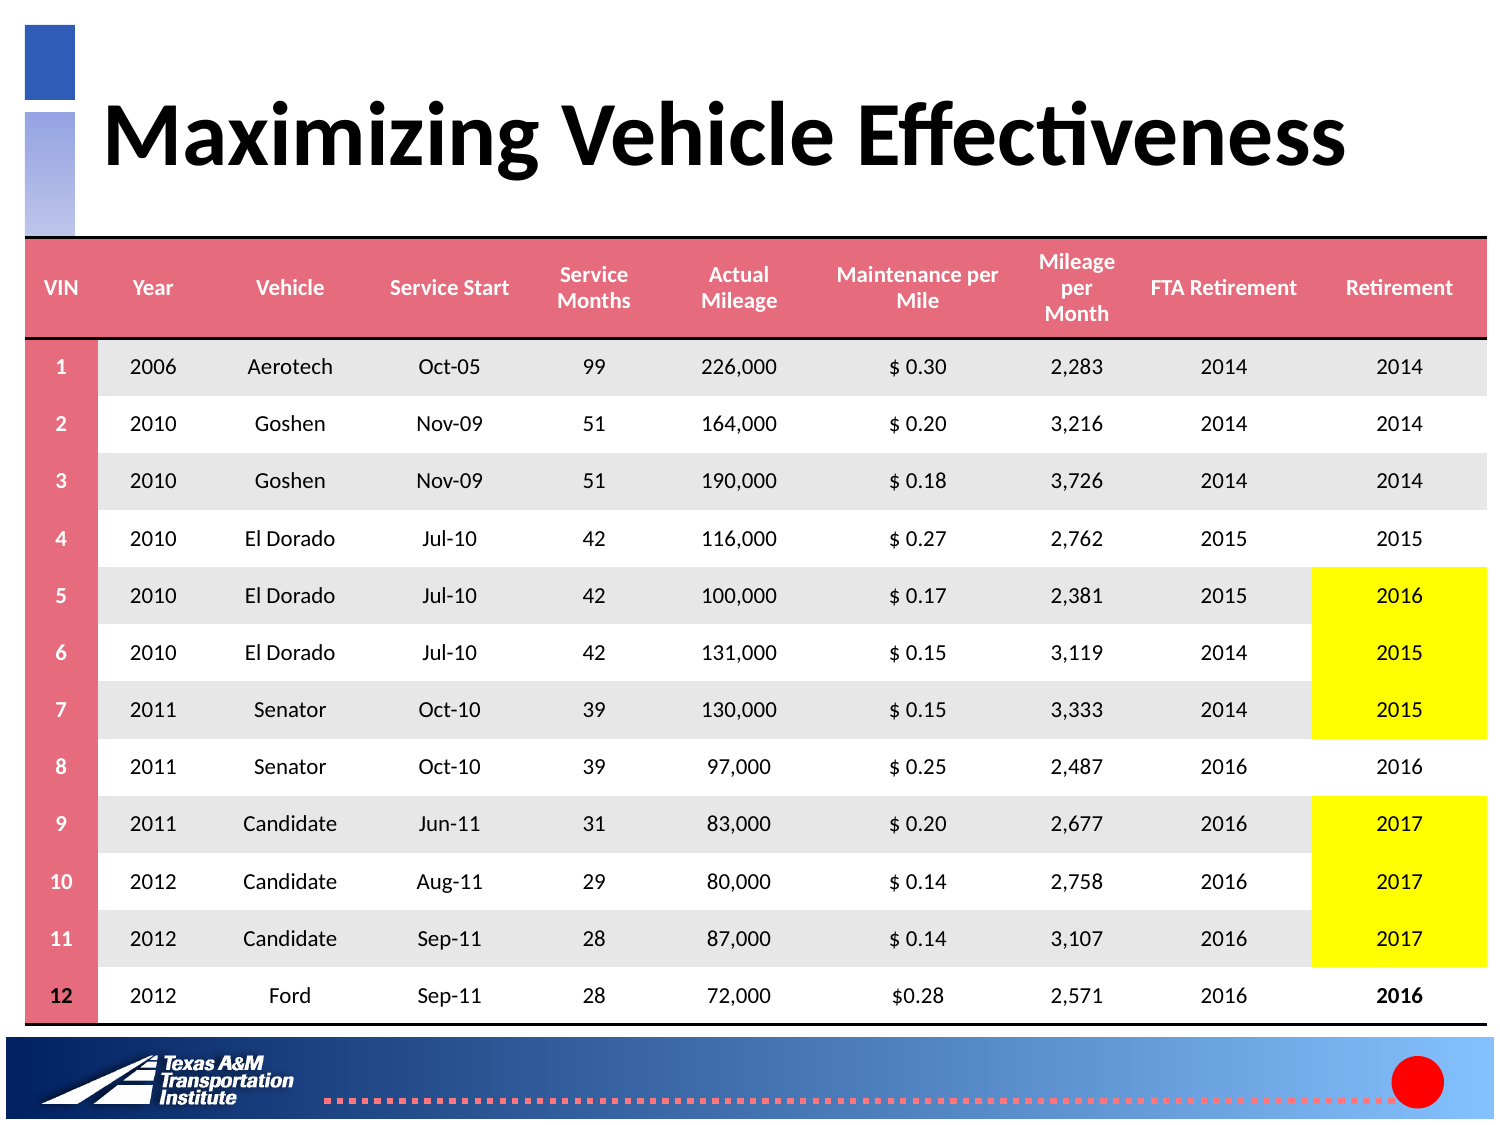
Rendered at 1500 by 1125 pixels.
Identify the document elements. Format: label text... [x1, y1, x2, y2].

table_cell 2016 [1312, 739, 1487, 796]
picture [37, 1037, 300, 1125]
table_header VIN [25, 239, 98, 337]
table_cell 2014 [1312, 340, 1487, 396]
table_cell 5 [25, 567, 98, 624]
table_cell Sep-11 [372, 910, 528, 967]
table_cell 42 [528, 624, 660, 681]
table_cell $ 0.14 [818, 853, 1018, 910]
table_cell 51 [528, 396, 660, 453]
table_cell Candidate [209, 853, 372, 910]
table_cell 2016 [1136, 910, 1312, 967]
table_cell 72,000 [660, 967, 818, 1023]
table_cell 2,571 [1018, 967, 1136, 1023]
table_cell Nov-09 [372, 453, 528, 510]
table_cell 2012 [98, 910, 209, 967]
table_cell 2,758 [1018, 853, 1136, 910]
table_cell 2010 [98, 510, 209, 567]
table_cell Goshen [209, 453, 372, 510]
table_cell 7 [25, 681, 98, 739]
table_cell 2,762 [1018, 510, 1136, 567]
table_cell 2015 [1312, 624, 1487, 681]
table_cell 2014 [1136, 340, 1312, 396]
table_cell Jul-10 [372, 624, 528, 681]
table_cell 2010 [98, 396, 209, 453]
table_cell 2,487 [1018, 739, 1136, 796]
table_cell Oct-05 [372, 340, 528, 396]
table_cell 2010 [98, 624, 209, 681]
title Maximizing Vehicle Effectiveness [87, 24, 1425, 233]
table_header Actual Mileage [660, 239, 818, 337]
table_cell $ 0.25 [818, 739, 1018, 796]
table_cell El Dorado [209, 510, 372, 567]
table_cell 116,000 [660, 510, 818, 567]
table_header Mileage per Month [1018, 239, 1136, 337]
table_cell $0.28 [818, 967, 1018, 1023]
table_cell Oct-10 [372, 681, 528, 739]
table_cell 28 [528, 967, 660, 1023]
table_cell 97,000 [660, 739, 818, 796]
table_cell Candidate [209, 796, 372, 853]
table_cell 51 [528, 453, 660, 510]
table_cell 2014 [1136, 681, 1312, 739]
table_cell Sep-11 [372, 967, 528, 1023]
table_cell 2016 [1136, 967, 1312, 1023]
table_cell 2016 [1136, 796, 1312, 853]
table_cell 2,283 [1018, 340, 1136, 396]
table_cell 2010 [98, 567, 209, 624]
table_header Retirement [1312, 239, 1487, 337]
table_cell $ 0.14 [818, 910, 1018, 967]
table_cell 8 [25, 739, 98, 796]
table_cell Aug-11 [372, 853, 528, 910]
table_cell 99 [528, 340, 660, 396]
table_cell El Dorado [209, 624, 372, 681]
table_cell 29 [528, 853, 660, 910]
table_cell $ 0.27 [818, 510, 1018, 567]
table_cell 2011 [98, 681, 209, 739]
table_cell 2015 [1136, 567, 1312, 624]
table_cell 42 [528, 510, 660, 567]
table_cell Jun-11 [372, 796, 528, 853]
table_cell 2016 [1312, 567, 1487, 624]
table_cell 3,107 [1018, 910, 1136, 967]
table_cell 28 [528, 910, 660, 967]
table_cell 2010 [98, 453, 209, 510]
table_cell 6 [25, 624, 98, 681]
table_cell $ 0.15 [818, 624, 1018, 681]
table_cell $ 0.18 [818, 453, 1018, 510]
table_cell Oct-10 [372, 739, 528, 796]
table_cell $ 0.15 [818, 681, 1018, 739]
table_cell Nov-09 [372, 396, 528, 453]
table_cell 3 [25, 453, 98, 510]
table_cell 2017 [1312, 910, 1487, 967]
table_cell 39 [528, 739, 660, 796]
table_cell 83,000 [660, 796, 818, 853]
table_cell 2015 [1136, 510, 1312, 567]
table_cell 2015 [1312, 681, 1487, 739]
table_cell $ 0.17 [818, 567, 1018, 624]
table_cell 2014 [1312, 396, 1487, 453]
table_cell $ 0.30 [818, 340, 1018, 396]
table_cell 4 [25, 510, 98, 567]
table_cell 3,119 [1018, 624, 1136, 681]
table_cell 226,000 [660, 340, 818, 396]
table_cell 2006 [98, 340, 209, 396]
table_cell 2016 [1136, 853, 1312, 910]
table_cell 2015 [1312, 510, 1487, 567]
table_cell 2016 [1136, 739, 1312, 796]
table_cell 2014 [1312, 453, 1487, 510]
table_header Service Months [528, 239, 660, 337]
table_cell 2017 [1312, 796, 1487, 853]
table_cell Jul-10 [372, 510, 528, 567]
table_cell 39 [528, 681, 660, 739]
table_cell Senator [209, 739, 372, 796]
table_header Service Start [372, 239, 528, 337]
table_cell 164,000 [660, 396, 818, 453]
table_cell 42 [528, 567, 660, 624]
table_header Vehicle [209, 239, 372, 337]
table_cell $ 0.20 [818, 796, 1018, 853]
table_cell 2011 [98, 796, 209, 853]
table_cell 2016 [1312, 967, 1487, 1023]
table_cell Senator [209, 681, 372, 739]
table_cell El Dorado [209, 567, 372, 624]
table_cell 2011 [98, 739, 209, 796]
table_cell 87,000 [660, 910, 818, 967]
table_cell 2,381 [1018, 567, 1136, 624]
table_cell 3,726 [1018, 453, 1136, 510]
table_header Maintenance per Mile [818, 239, 1018, 337]
table_cell 9 [25, 796, 98, 853]
table_cell 2014 [1136, 624, 1312, 681]
table_cell 2 [25, 396, 98, 453]
table_cell Aerotech [209, 340, 372, 396]
table_cell 2012 [98, 967, 209, 1023]
table_cell 2014 [1136, 396, 1312, 453]
table_header Year [98, 239, 209, 337]
table_cell 190,000 [660, 453, 818, 510]
table_cell 130,000 [660, 681, 818, 739]
table_cell 3,333 [1018, 681, 1136, 739]
table_cell 31 [528, 796, 660, 853]
table_cell Goshen [209, 396, 372, 453]
table_header FTA Retirement [1136, 239, 1312, 337]
table_cell 2012 [98, 853, 209, 910]
table_cell 131,000 [660, 624, 818, 681]
table_cell 2014 [1136, 453, 1312, 510]
table_cell 2,677 [1018, 796, 1136, 853]
table_cell Ford [209, 967, 372, 1023]
table_cell 2017 [1312, 853, 1487, 910]
table_cell 100,000 [660, 567, 818, 624]
table_cell 3,216 [1018, 396, 1136, 453]
table_cell 80,000 [660, 853, 818, 910]
table_cell 11 [25, 910, 98, 967]
table_cell $ 0.20 [818, 396, 1018, 453]
table_cell 12 [25, 967, 98, 1023]
table_cell 10 [25, 853, 98, 910]
table_cell 1 [25, 340, 98, 396]
table_cell Jul-10 [372, 567, 528, 624]
table_cell Candidate [209, 910, 372, 967]
